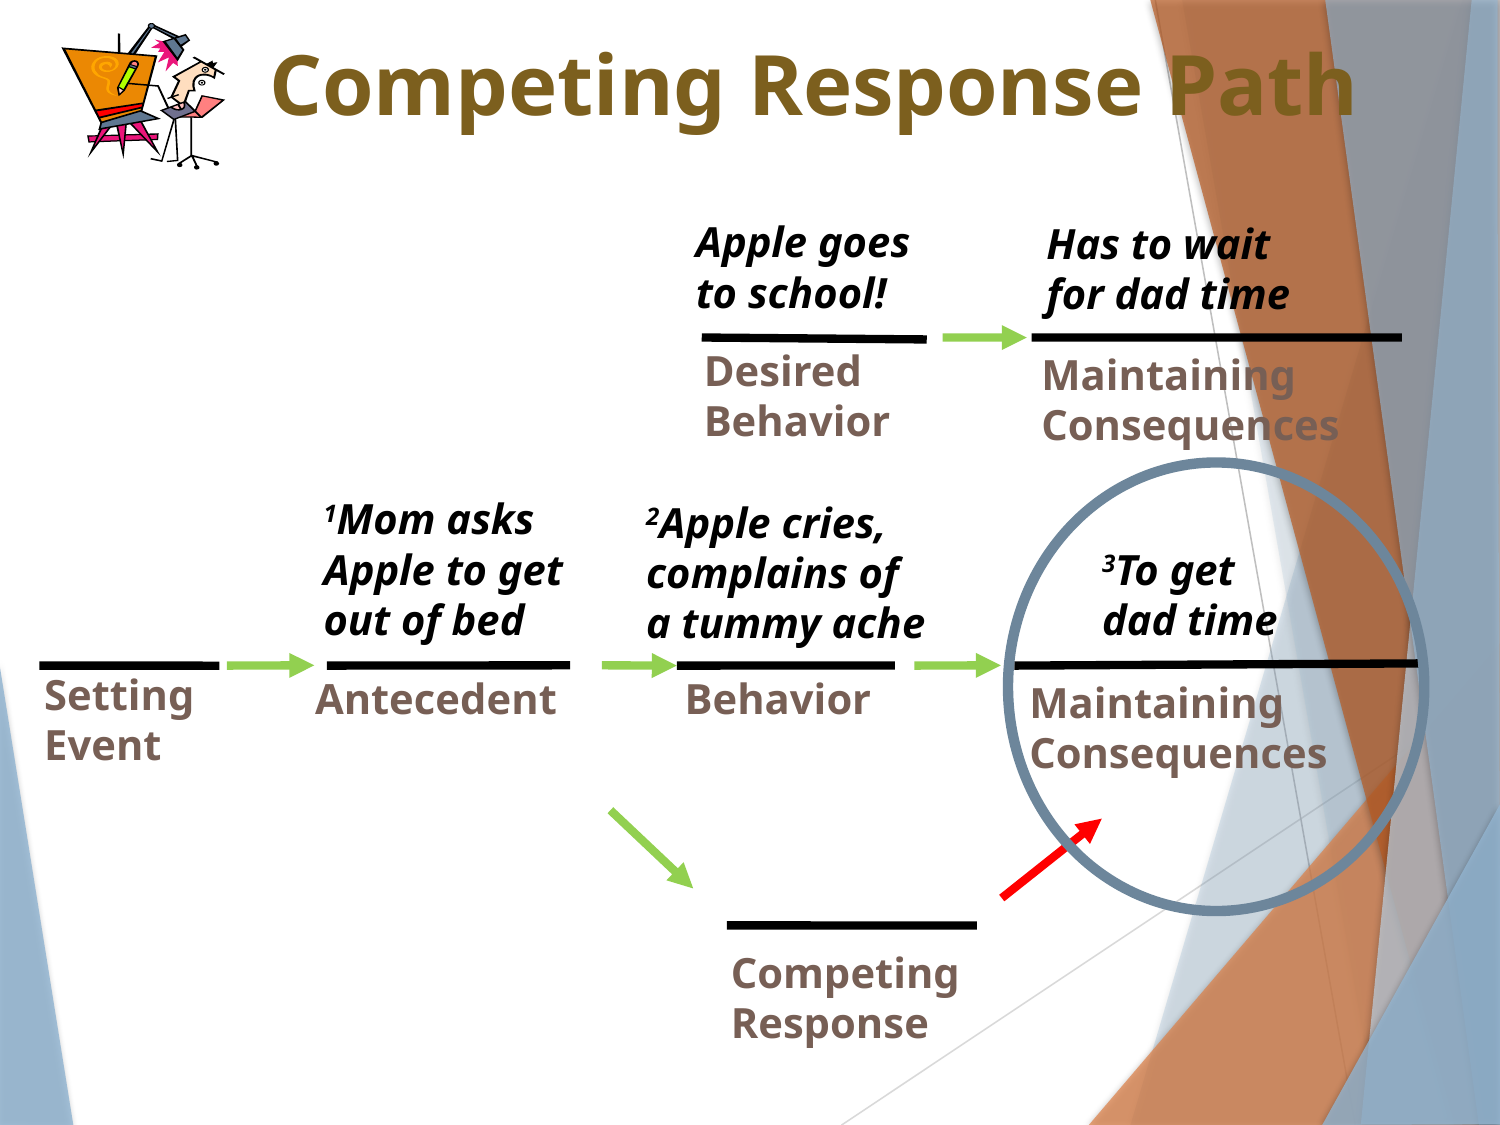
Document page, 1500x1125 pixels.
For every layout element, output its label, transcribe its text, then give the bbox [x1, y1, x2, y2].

text_box Has to wait for dad time [1031, 210, 1345, 326]
text_box Competing Response Path [254, 25, 1375, 140]
text_box Apple goes to school! [681, 208, 961, 324]
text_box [26, 336, 1425, 1067]
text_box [60, 21, 228, 172]
